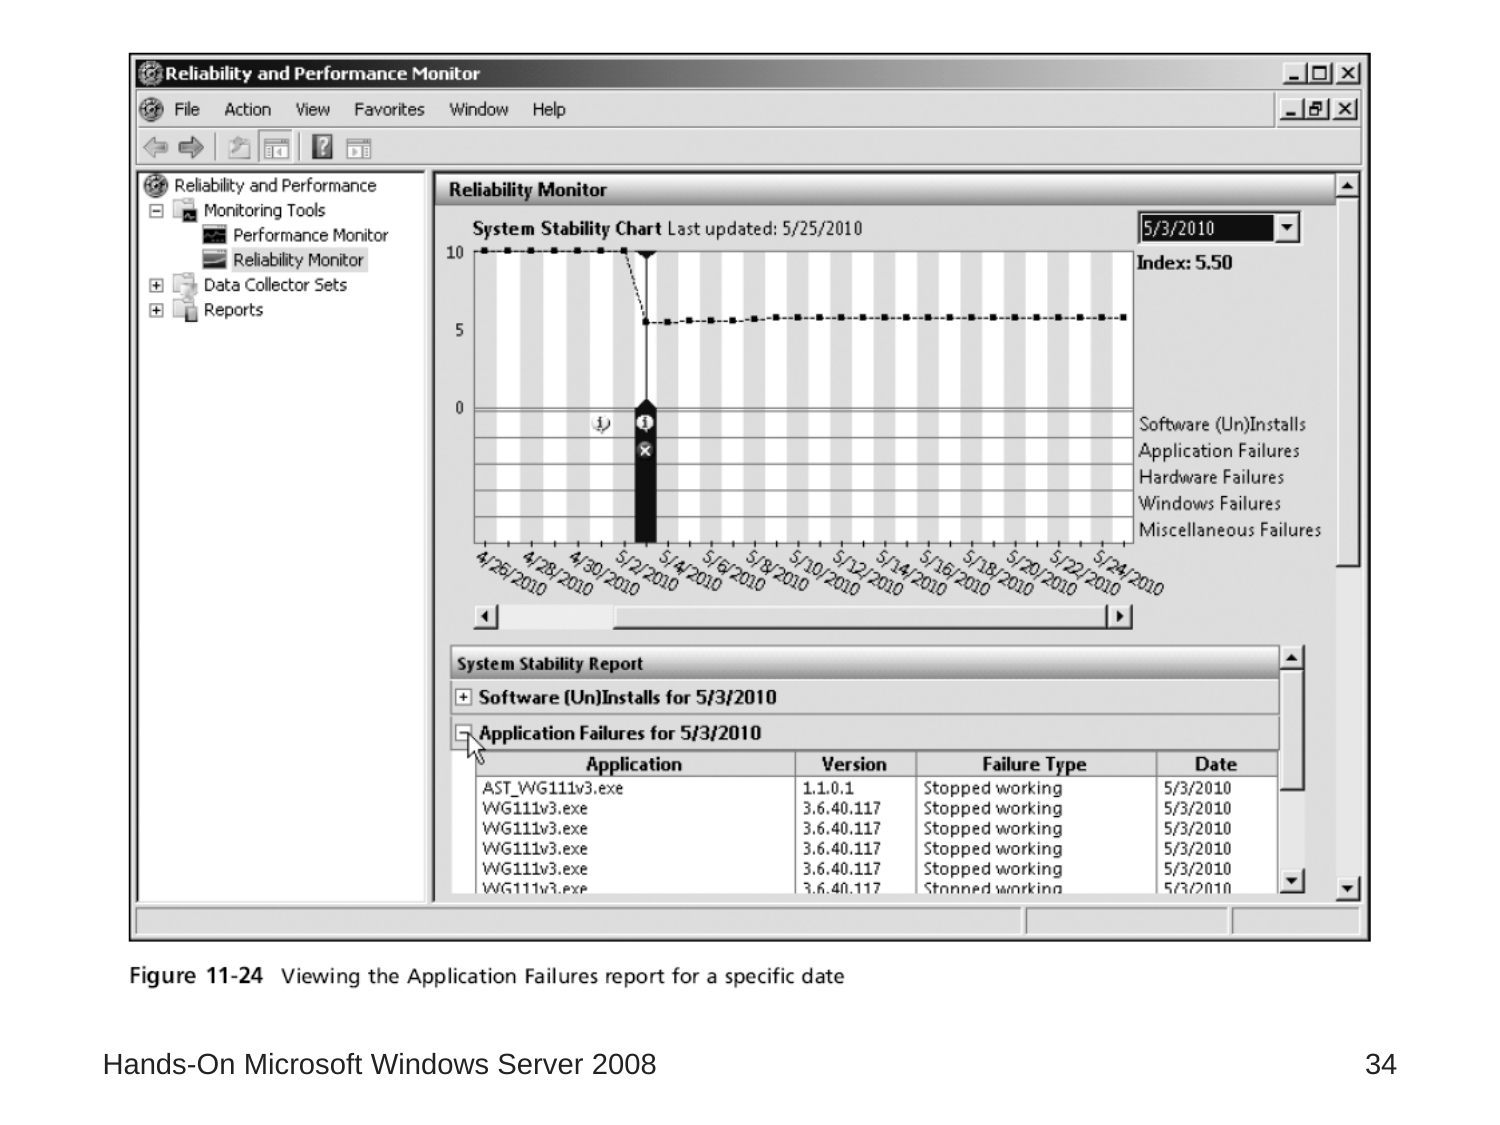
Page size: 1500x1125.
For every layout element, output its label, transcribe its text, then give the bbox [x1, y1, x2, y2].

footer Hands-On Microsoft Windows Server 2008 [87, 1037, 1051, 1101]
slide_number 34 [1074, 1037, 1413, 1101]
picture [124, 49, 1376, 994]
